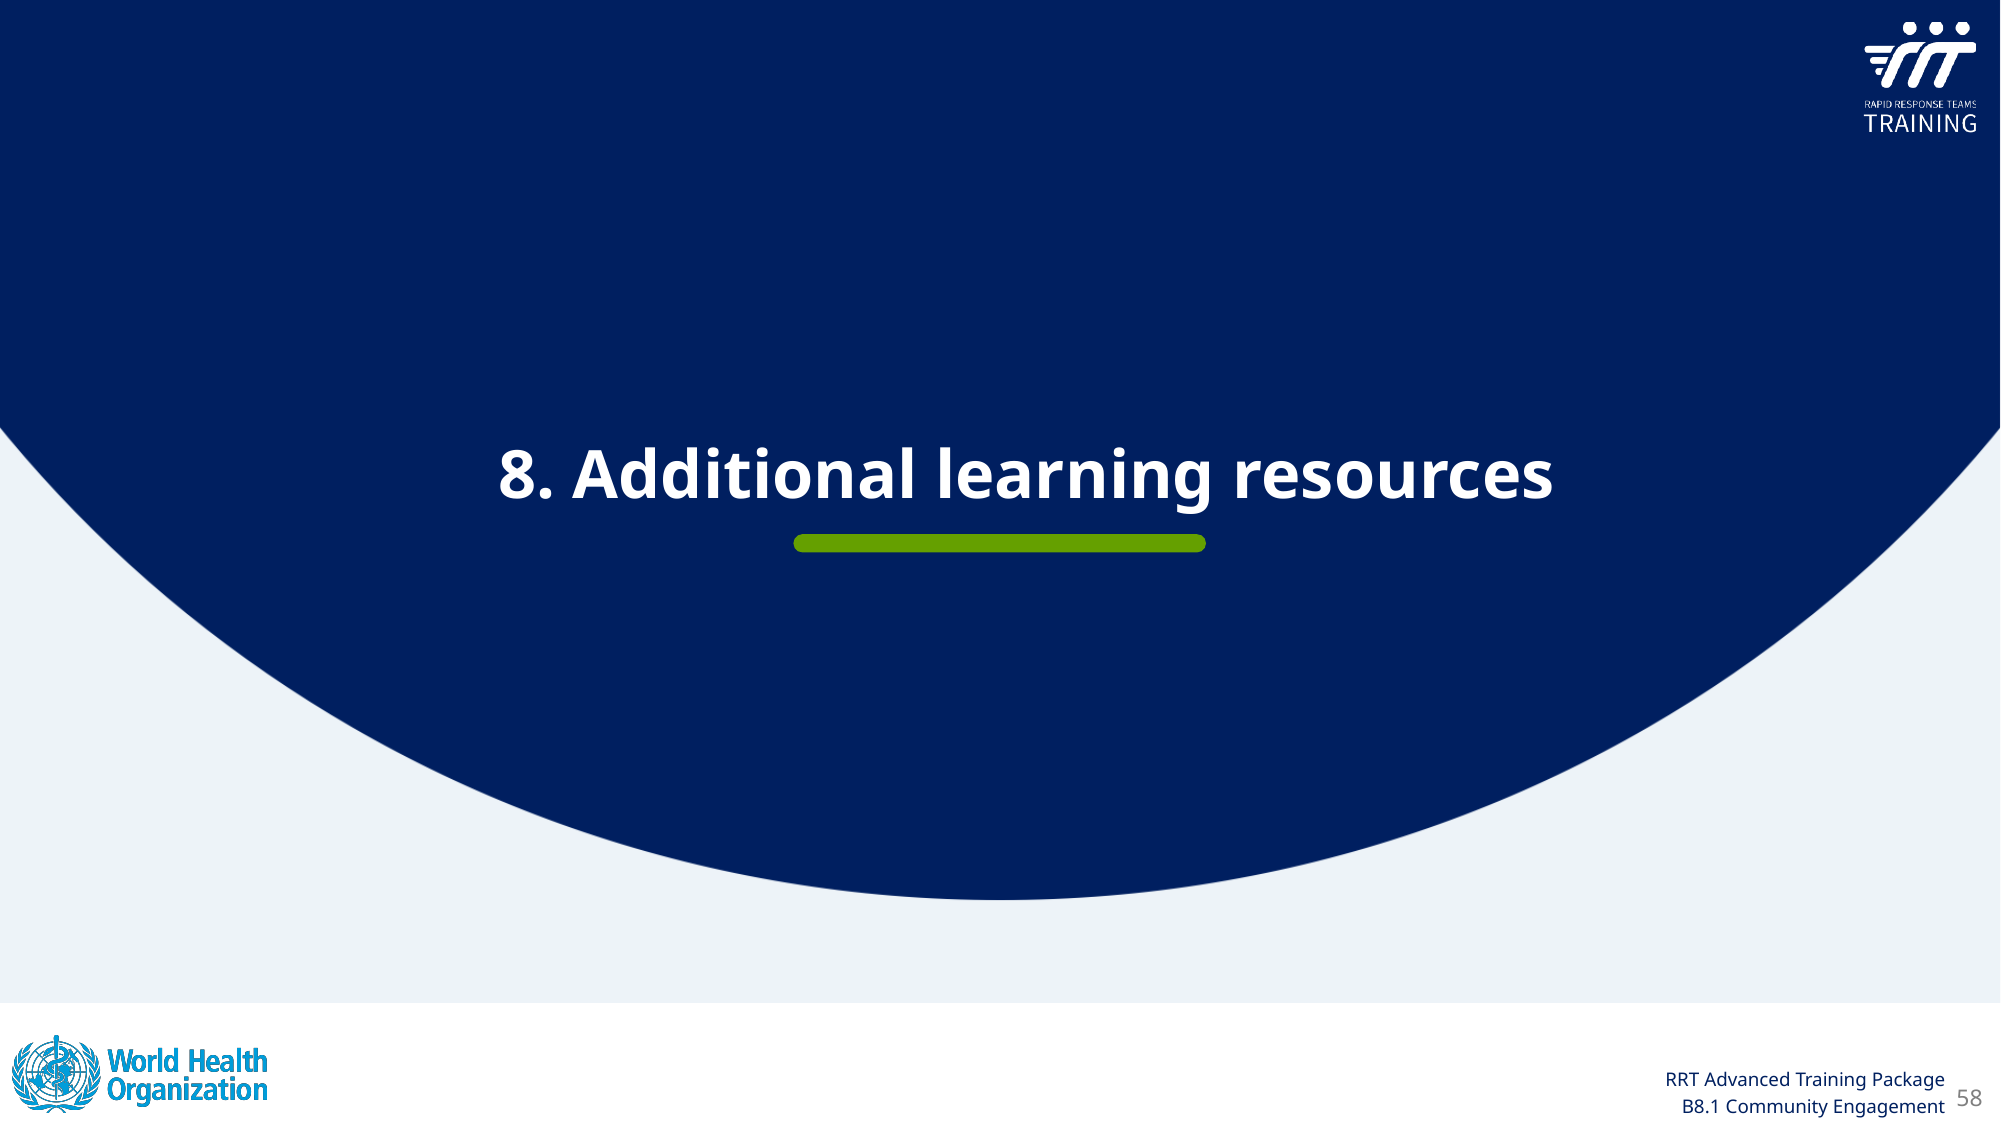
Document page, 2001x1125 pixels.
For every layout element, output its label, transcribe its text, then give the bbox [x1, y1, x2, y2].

picture [40, 1062, 47, 1070]
picture [34, 1054, 43, 1078]
picture [30, 1083, 37, 1091]
picture [36, 1088, 78, 1105]
picture [12, 1083, 48, 1113]
picture [71, 1053, 90, 1091]
picture [59, 1035, 267, 1113]
picture [22, 1062, 26, 1077]
picture [46, 1056, 54, 1062]
picture [24, 1054, 36, 1087]
text_box 8. Additional learning resources [96, 323, 1958, 631]
picture [0, 0, 2001, 1003]
picture [12, 1035, 54, 1068]
picture [50, 1108, 62, 1113]
